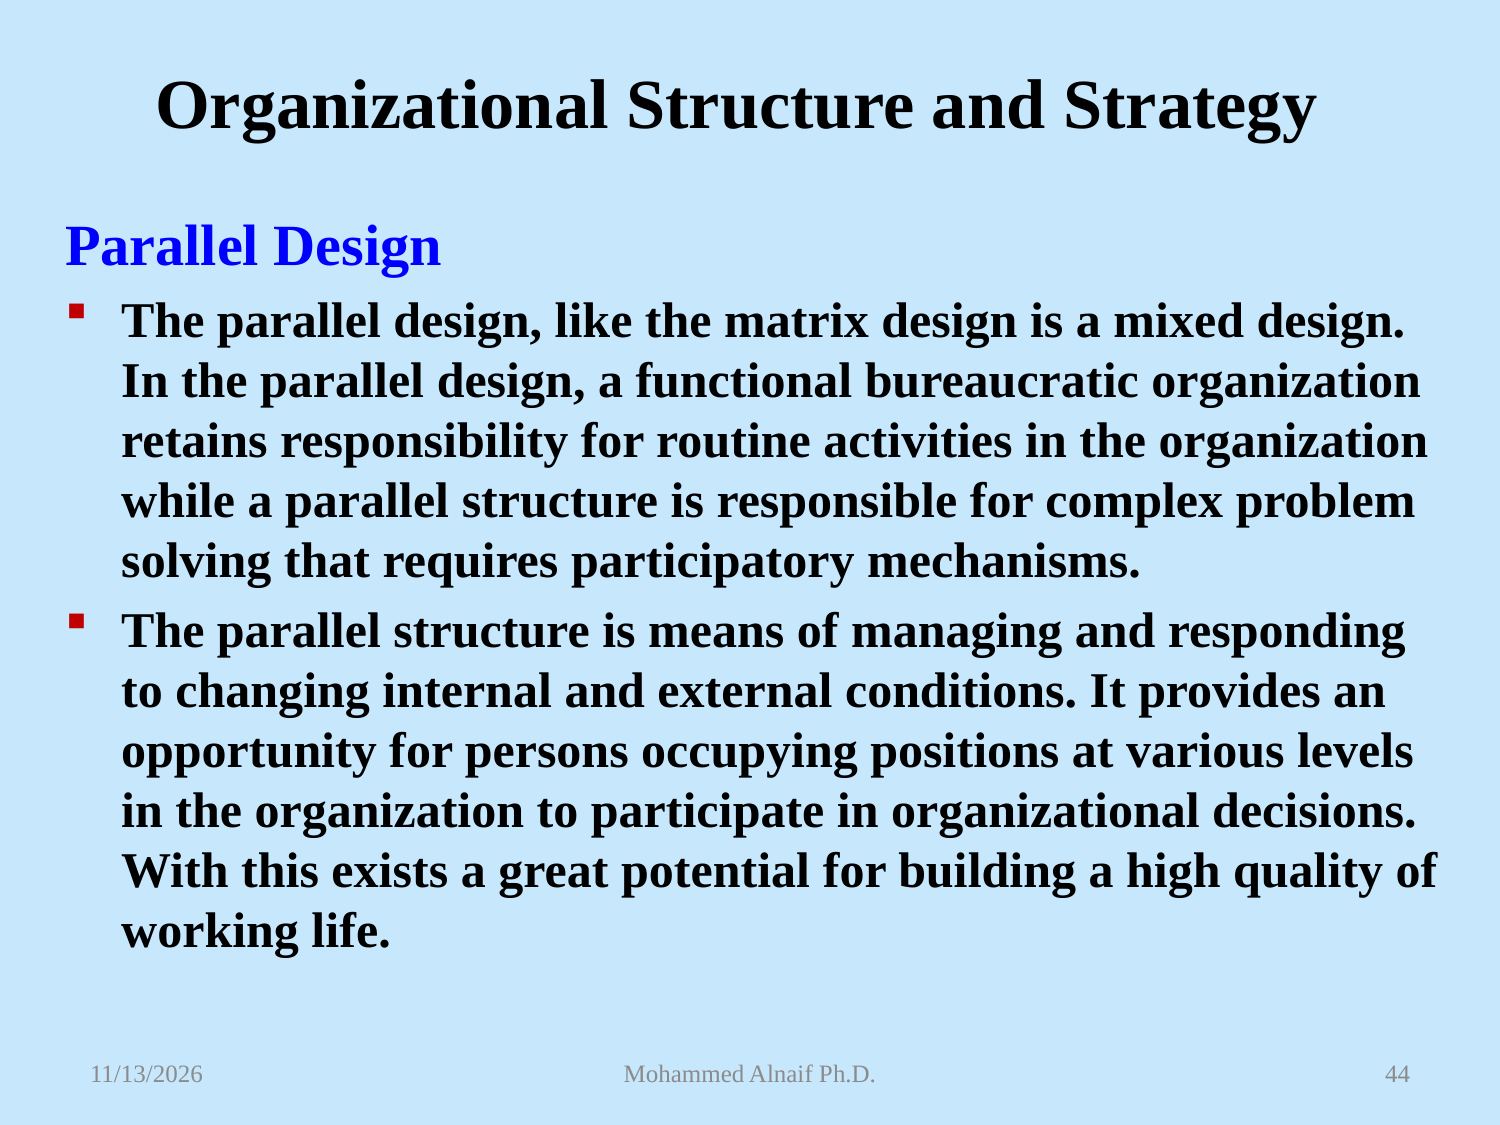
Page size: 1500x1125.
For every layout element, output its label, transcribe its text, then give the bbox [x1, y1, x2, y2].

subtitle Parallel Design The parallel design, like the matrix design is a mixed design. In the parallel design, a functional bureaucratic organization retains responsibility for routine activities in the organization while a parallel structure is responsible for complex problem solving that requires participatory mechanisms. The parallel structure is means of managing and responding to changing internal and external conditions. It provides an opportunity for persons occupying positions at various levels in the organization to participate in organizational decisions. With this exists a great potential for building a high quality of working life. [50, 200, 1463, 1038]
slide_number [75, 1042, 425, 1103]
title Organizational Structure and Strategy [99, 50, 1375, 150]
footer Mohammed Alnaif Ph.D. [512, 1042, 988, 1103]
slide_number 44 [1074, 1042, 1425, 1103]
